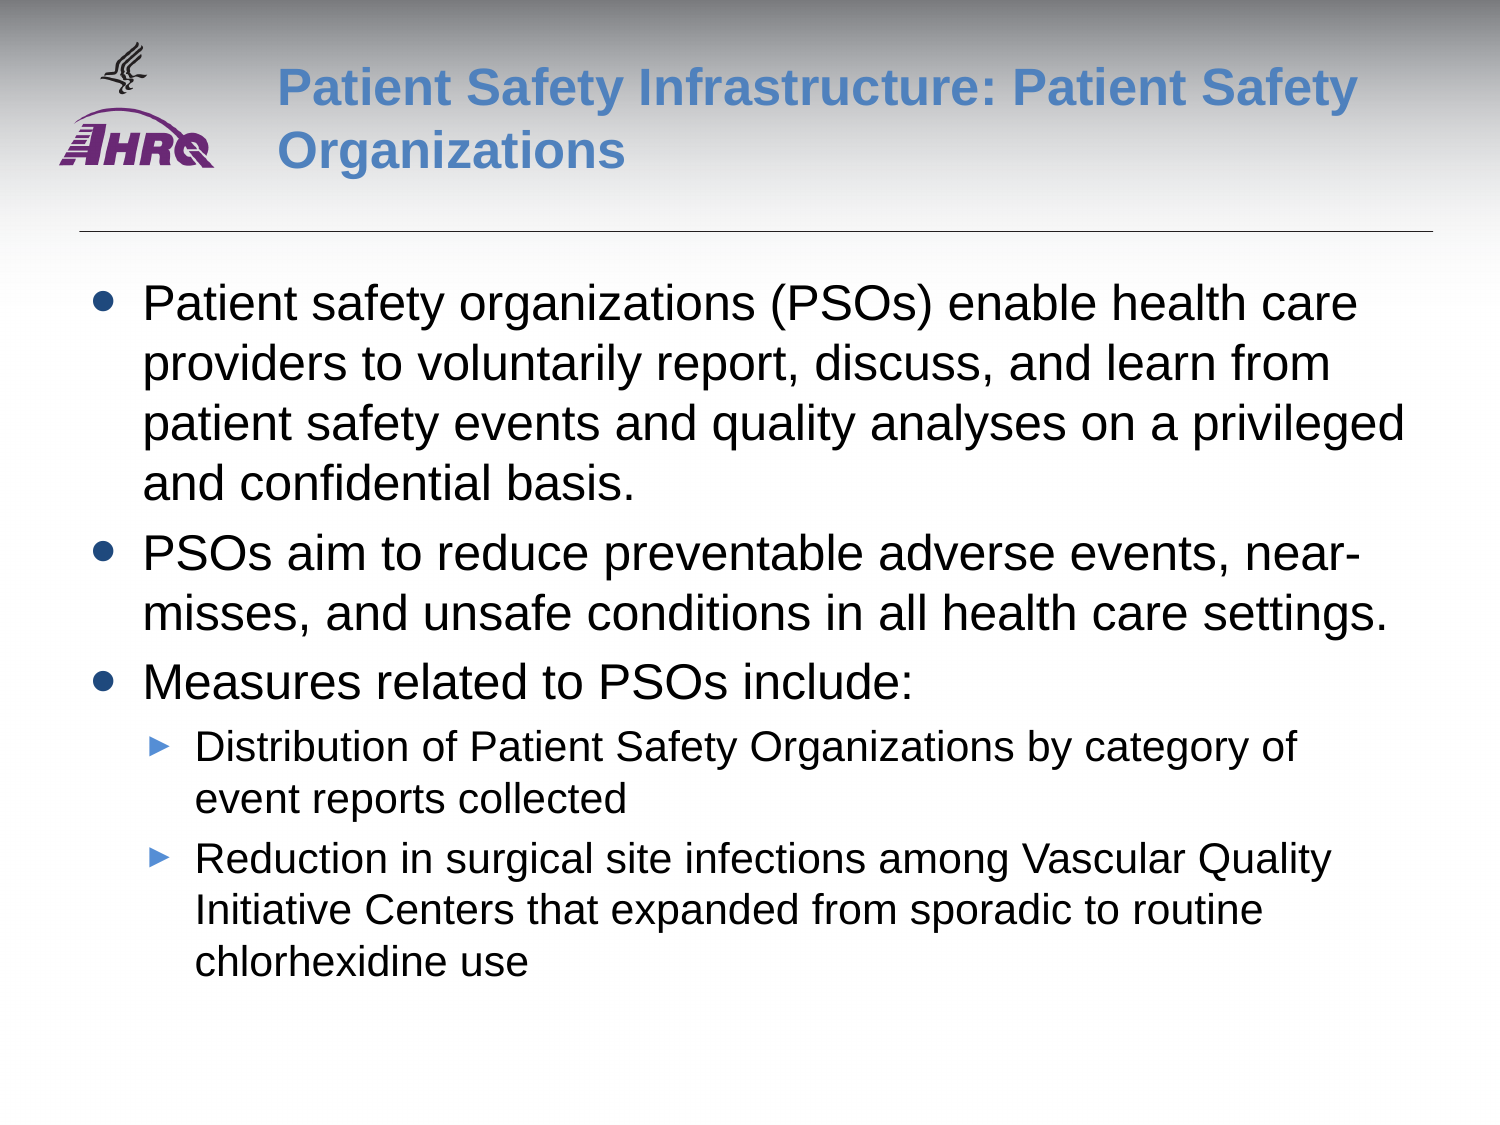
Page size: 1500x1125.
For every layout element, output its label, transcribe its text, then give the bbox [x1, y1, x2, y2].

title Patient Safety Infrastructure: Patient Safety Organizations [262, 45, 1425, 188]
picture [0, 0, 1500, 1125]
list Patient safety organizations (PSOs) enable health care providers to voluntarily report, discuss, and learn from patient safety events and quality analyses on a privileged and confidential basis. PSOs aim to reduce preventable adverse events, near-misses, and unsafe conditions in all health care settings. Measures related to PSOs include: Distribution of Patient Safety Organizations by category of event reports collected Reduction in surgical site infections among Vascular Quality Initiative Centers that expanded from sporadic to routine chlorhexidine use [75, 262, 1425, 1005]
